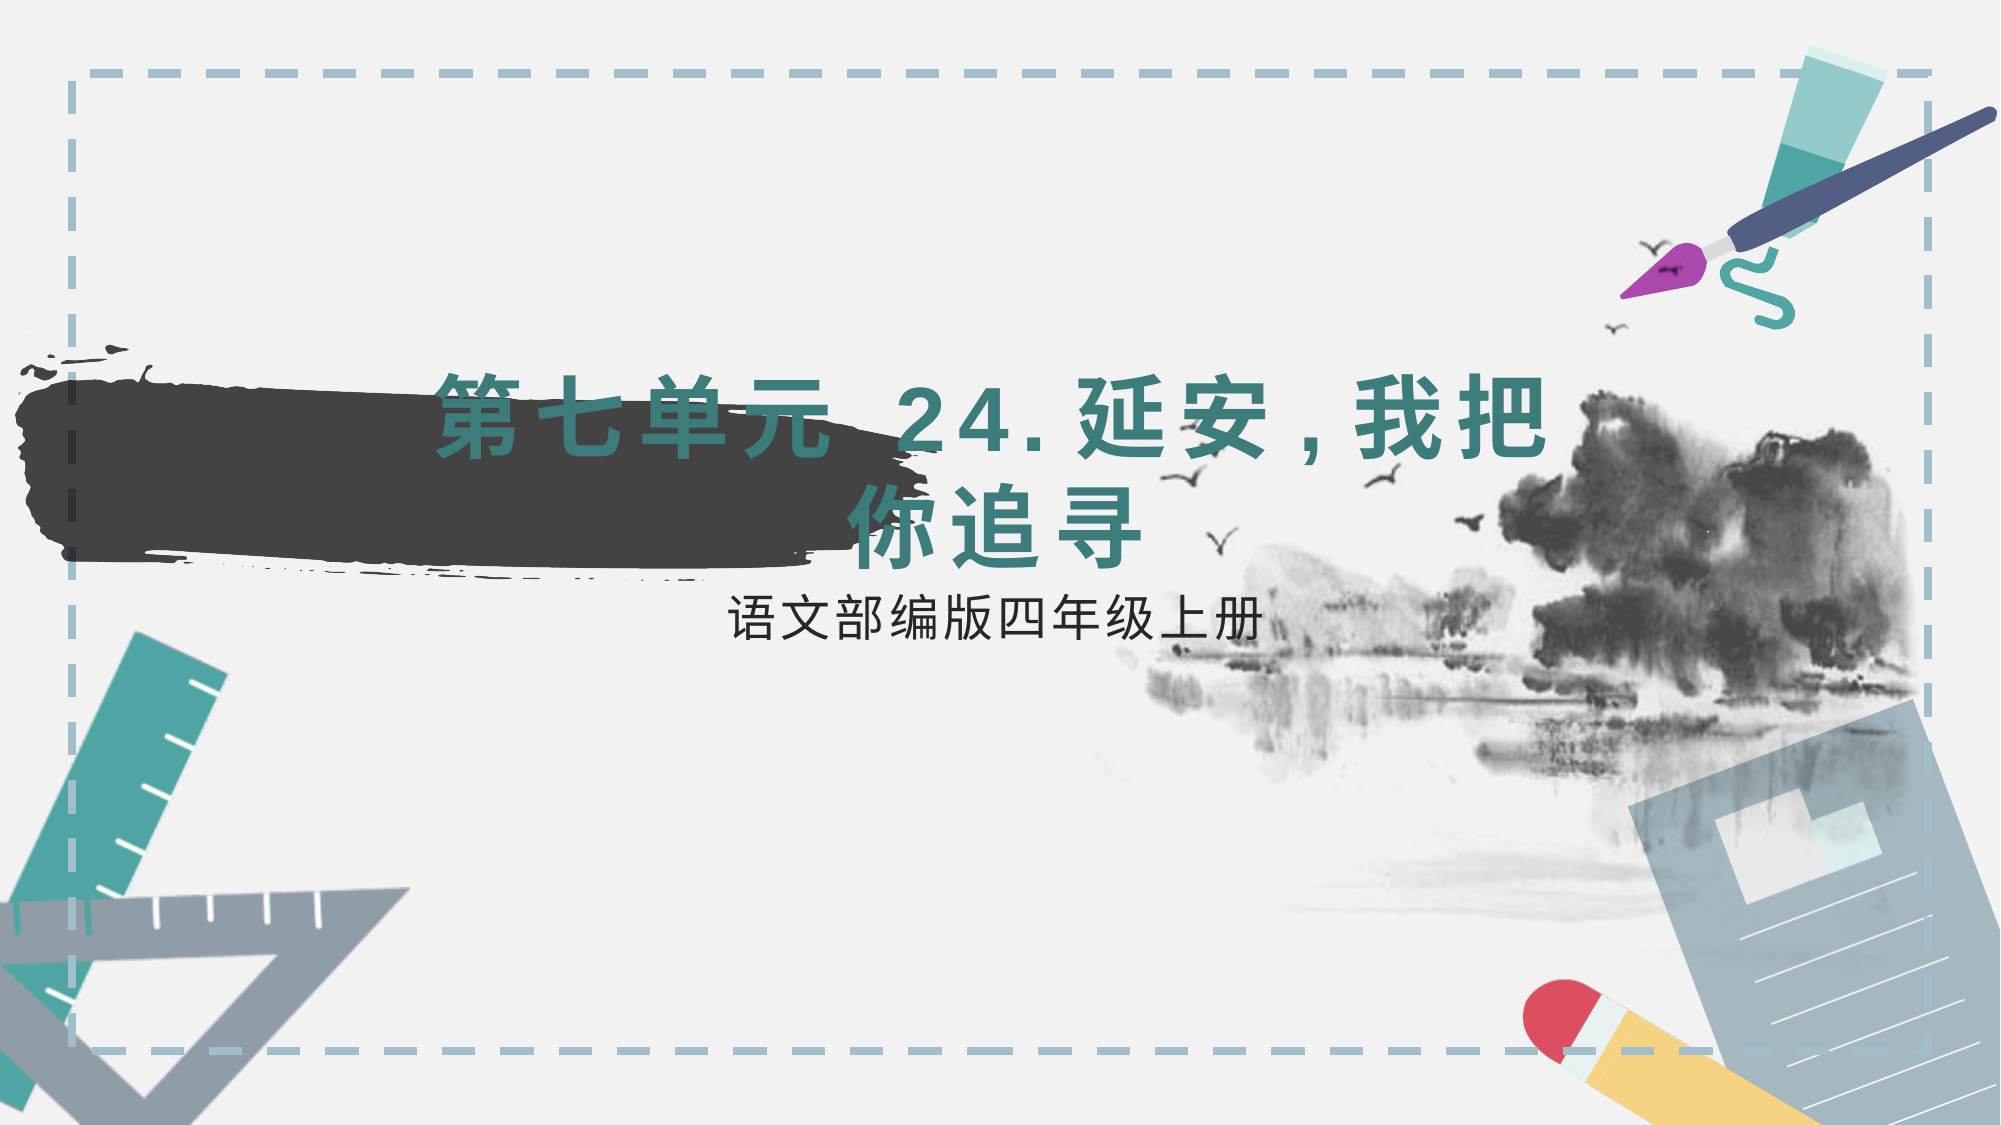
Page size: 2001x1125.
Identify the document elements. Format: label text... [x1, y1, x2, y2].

picture [15, 335, 937, 582]
picture [0, 611, 410, 1125]
text_box 第七单元 24.延安,我把你追寻 [937, 351, 1093, 580]
text_box 语文部编版四年级上册 [375, 586, 1093, 783]
picture [1093, 235, 2001, 1125]
